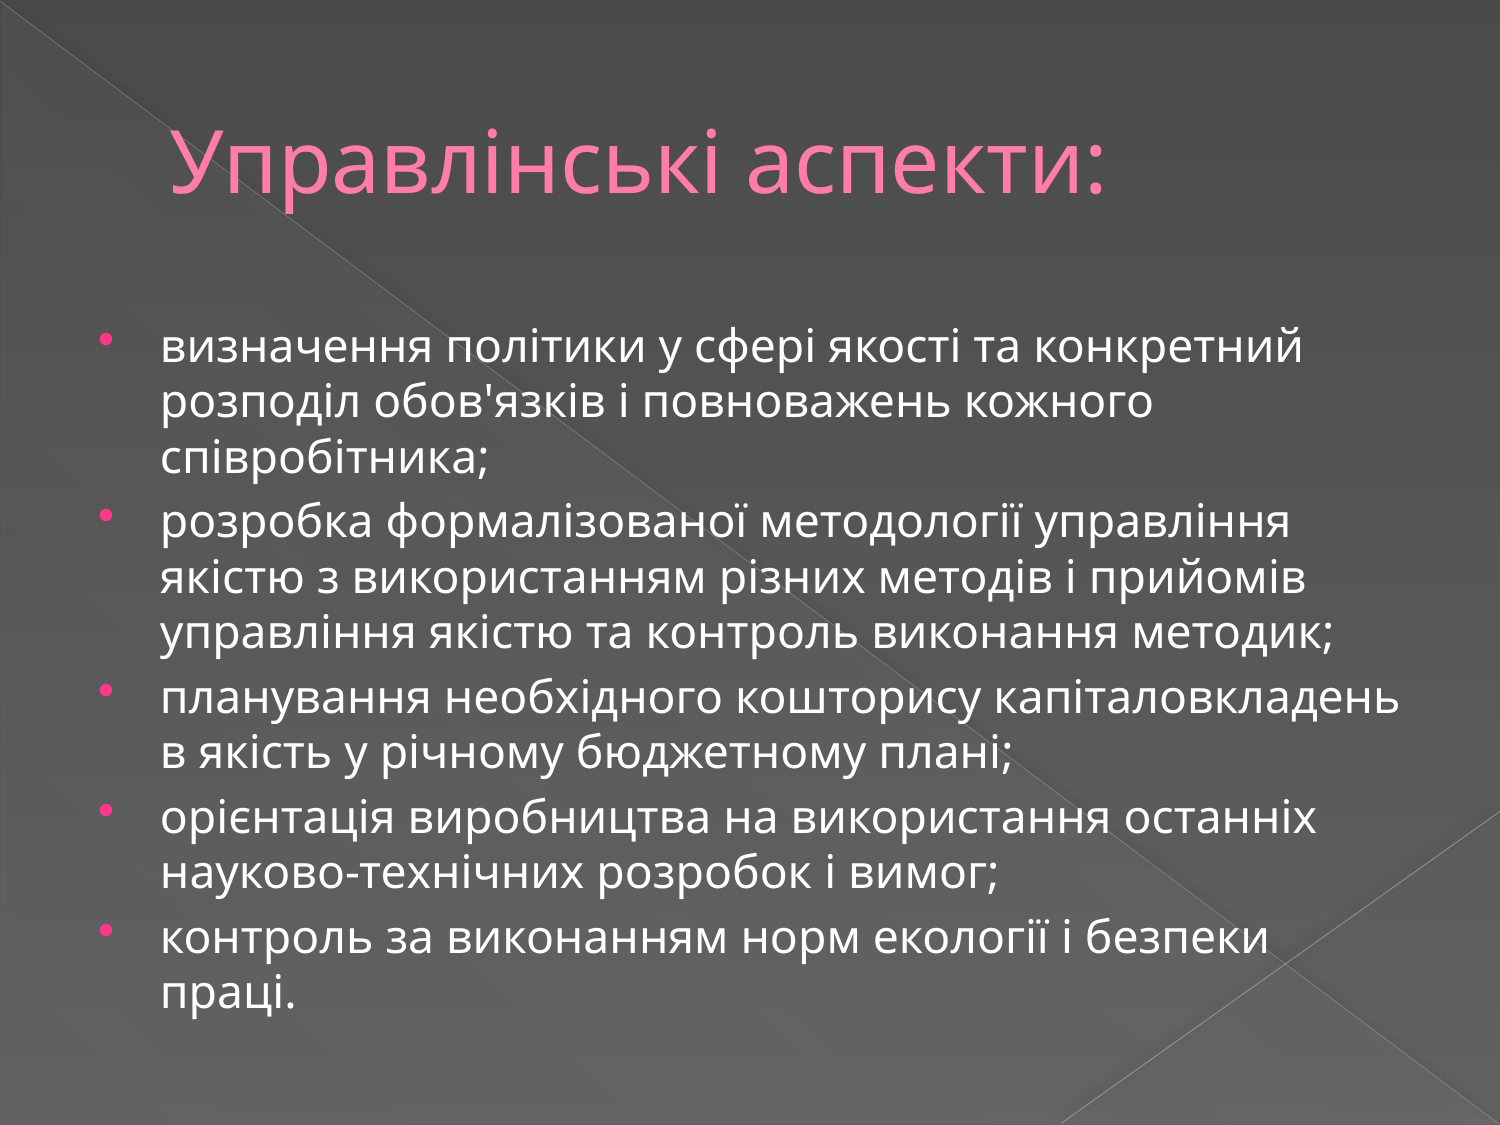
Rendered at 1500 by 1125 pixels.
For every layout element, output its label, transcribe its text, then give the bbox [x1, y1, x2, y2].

title Управлінські аспекти: [75, 43, 1425, 274]
list визначення політики у сфері якості та конкретний розподіл обов'язків і повноважень кожного співробітника; розробка формалізованої методології управління якістю з використанням різних методів і прийомів управління якістю та контроль виконання методик; планування необхідного кошторису капіталовкладень в якість у річному бюджетному плані; орієнтація виробництва на використання останніх науково-технічних розробок і вимог; контроль за виконанням норм екології і безпеки праці. [75, 308, 1425, 1059]
